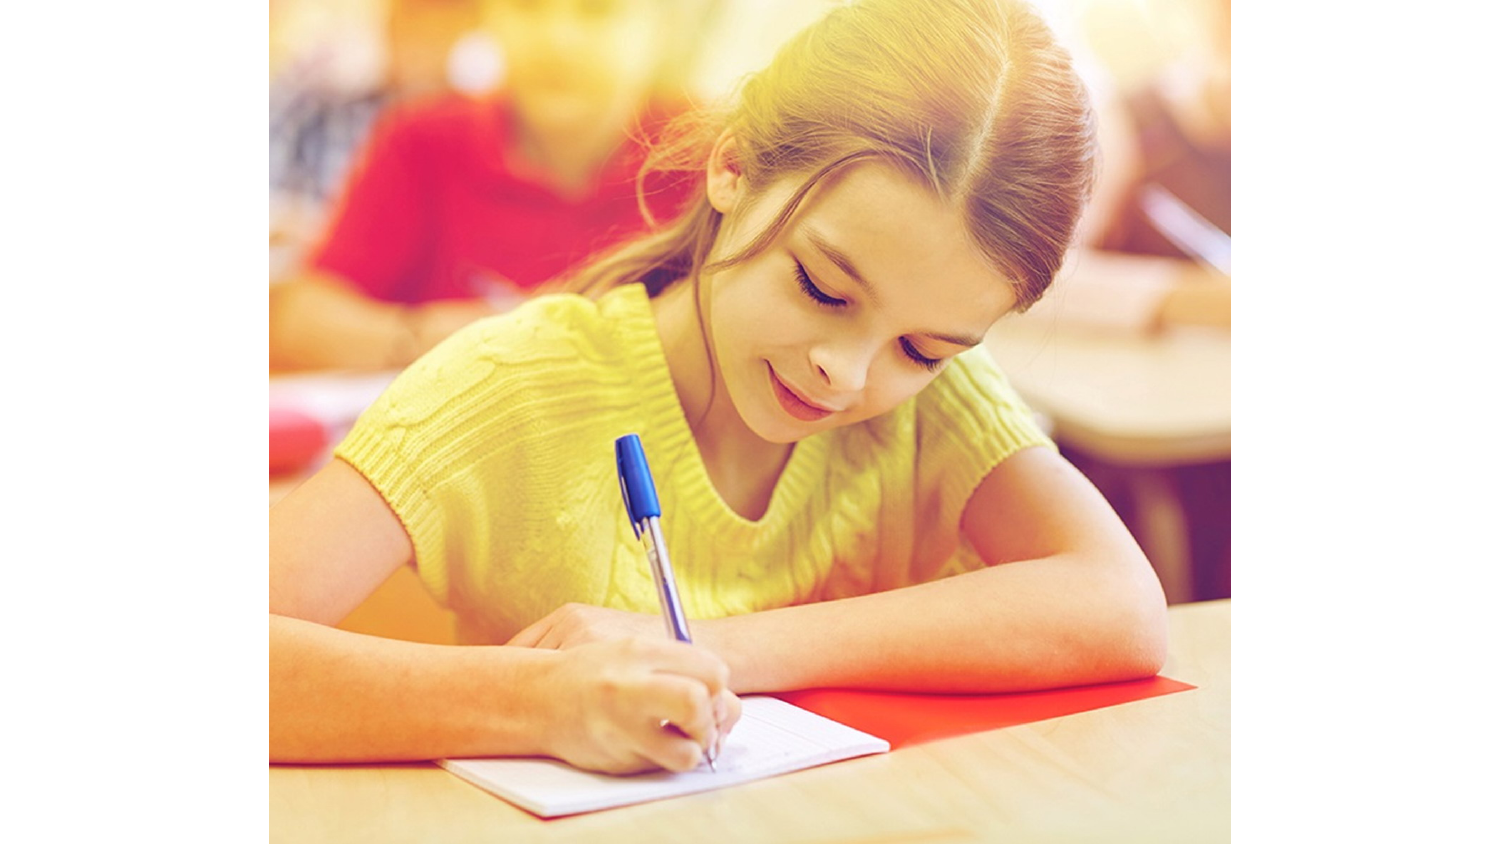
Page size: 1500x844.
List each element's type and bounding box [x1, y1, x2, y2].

picture [269, 0, 1231, 844]
